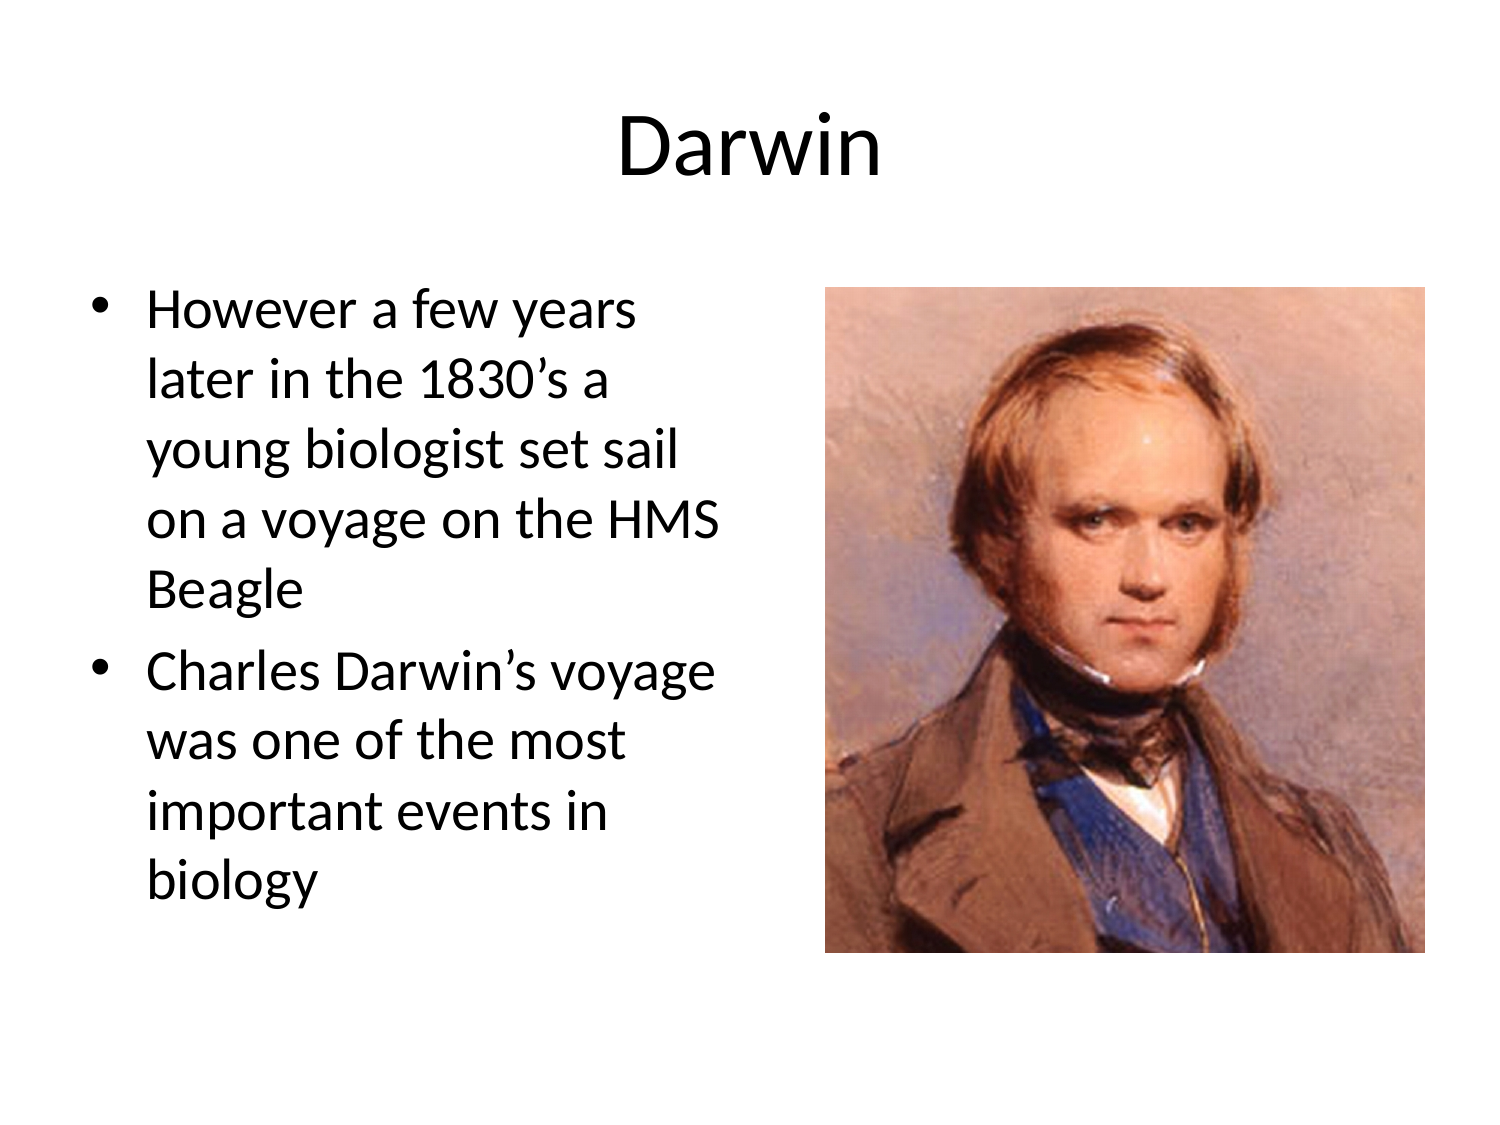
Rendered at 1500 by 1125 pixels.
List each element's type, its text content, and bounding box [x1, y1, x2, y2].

list However a few years later in the 1830’s a young biologist set sail on a voyage on the HMS Beagle Charles Darwin’s voyage was one of the most important events in biology [75, 262, 738, 1005]
picture [824, 287, 1426, 953]
title Darwin [75, 45, 1425, 233]
